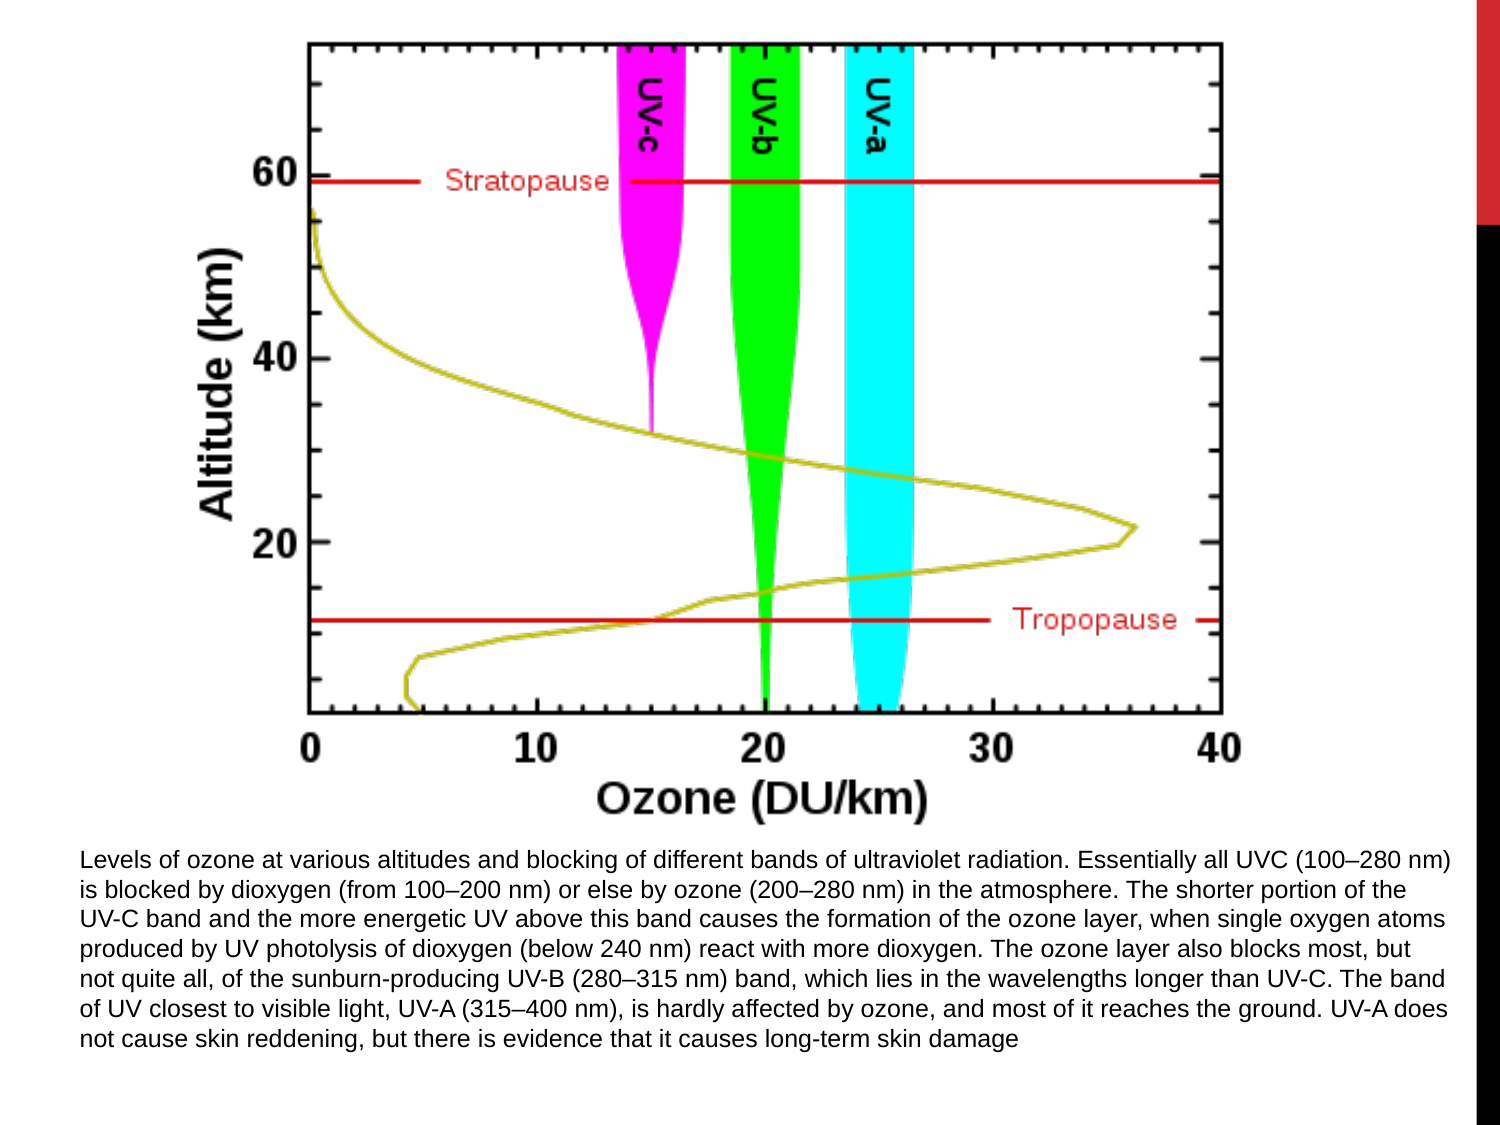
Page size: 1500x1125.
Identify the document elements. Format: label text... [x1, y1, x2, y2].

text_box Levels of ozone at various altitudes and blocking of different bands of ultraviolet radiation. Essentially all UVC (100–280 nm) is blocked by dioxygen (from 100–200 nm) or else by ozone (200–280 nm) in the atmosphere. The shorter portion of the UV-C band and the more energetic UV above this band causes the formation of the ozone layer, when single oxygen atoms produced by UV photolysis of dioxygen (below 240 nm) react with more dioxygen. The ozone layer also blocks most, but not quite all, of the sunburn-producing UV-B (280–315 nm) band, which lies in the wavelengths longer than UV-C. The band of UV closest to visible light, UV-A (315–400 nm), is hardly affected by ozone, and most of it reaches the ground. UV-A does not cause skin reddening, but there is evidence that it causes long-term skin damage [64, 835, 1471, 1061]
picture [182, 18, 1267, 837]
